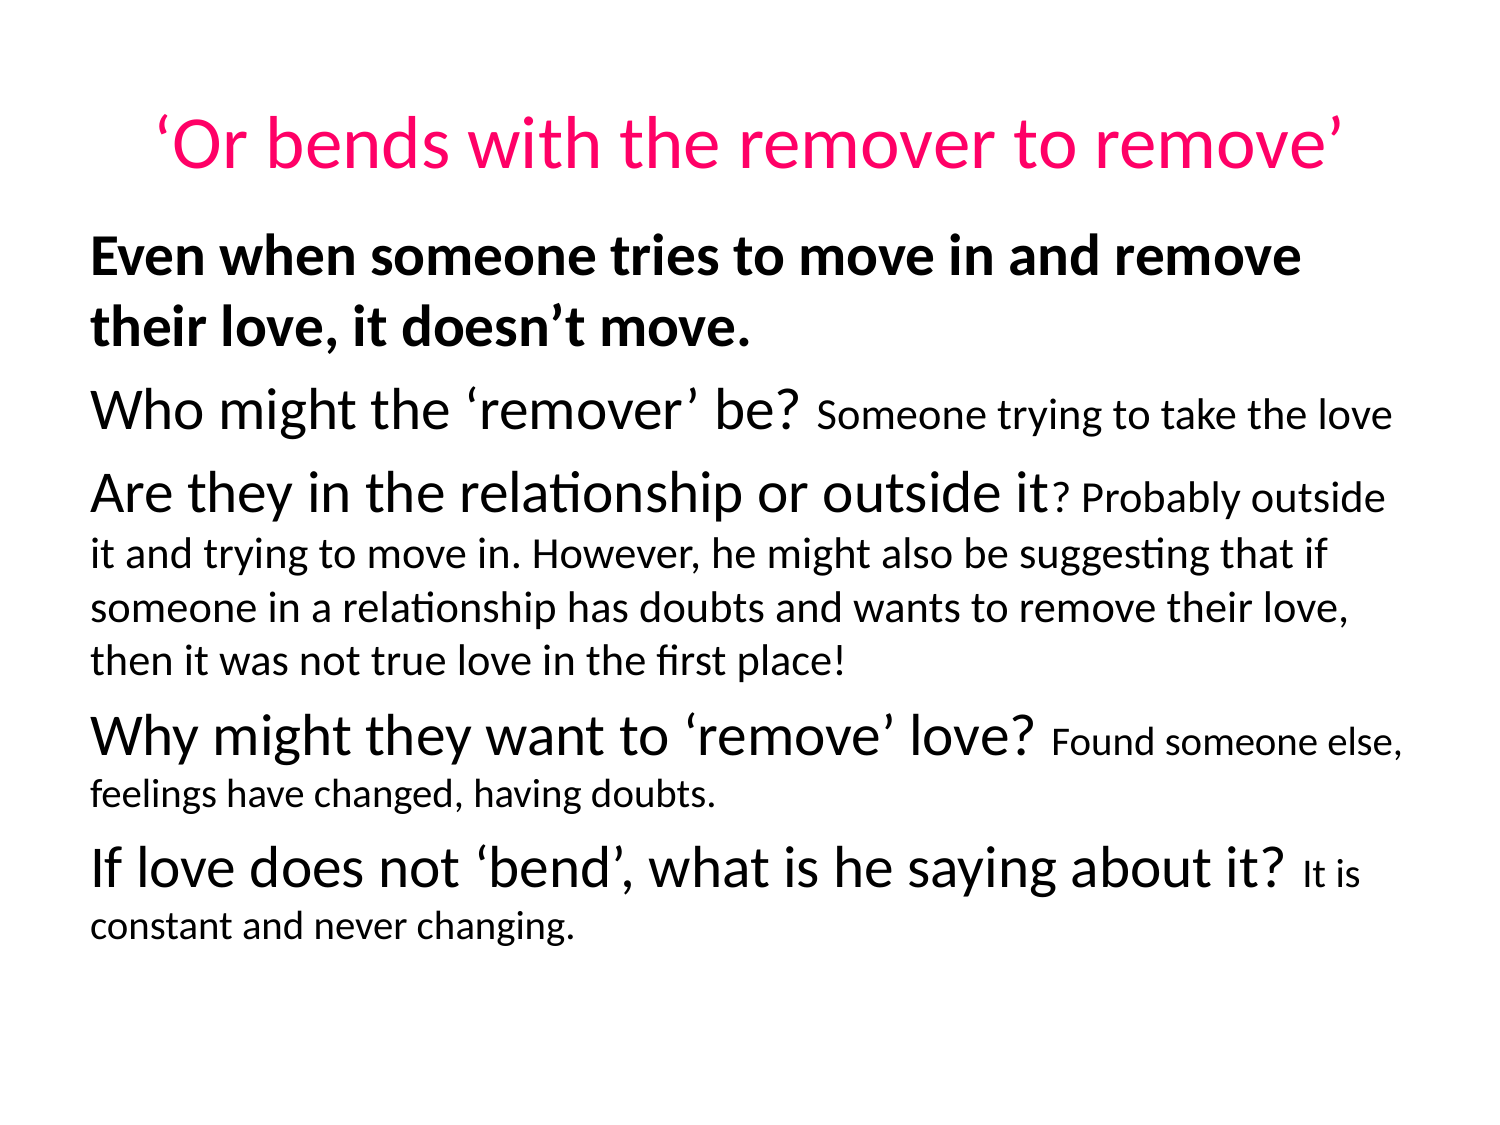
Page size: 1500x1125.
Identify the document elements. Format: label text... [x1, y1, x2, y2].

list Even when someone tries to move in and remove their love, it doesn’t move. Who might the ‘remover’ be? Someone trying to take the love Are they in the relationship or outside it? Probably outside it and trying to move in. However, he might also be suggesting that if someone in a relationship has doubts and wants to remove their love, then it was not true love in the first place! Why might they want to ‘remove’ love? Found someone else, feelings have changed, having doubts. If love does not ‘bend’, what is he saying about it? It is constant and never changing. [75, 208, 1425, 1005]
title ‘Or bends with the remover to remove’ [75, 45, 1425, 208]
